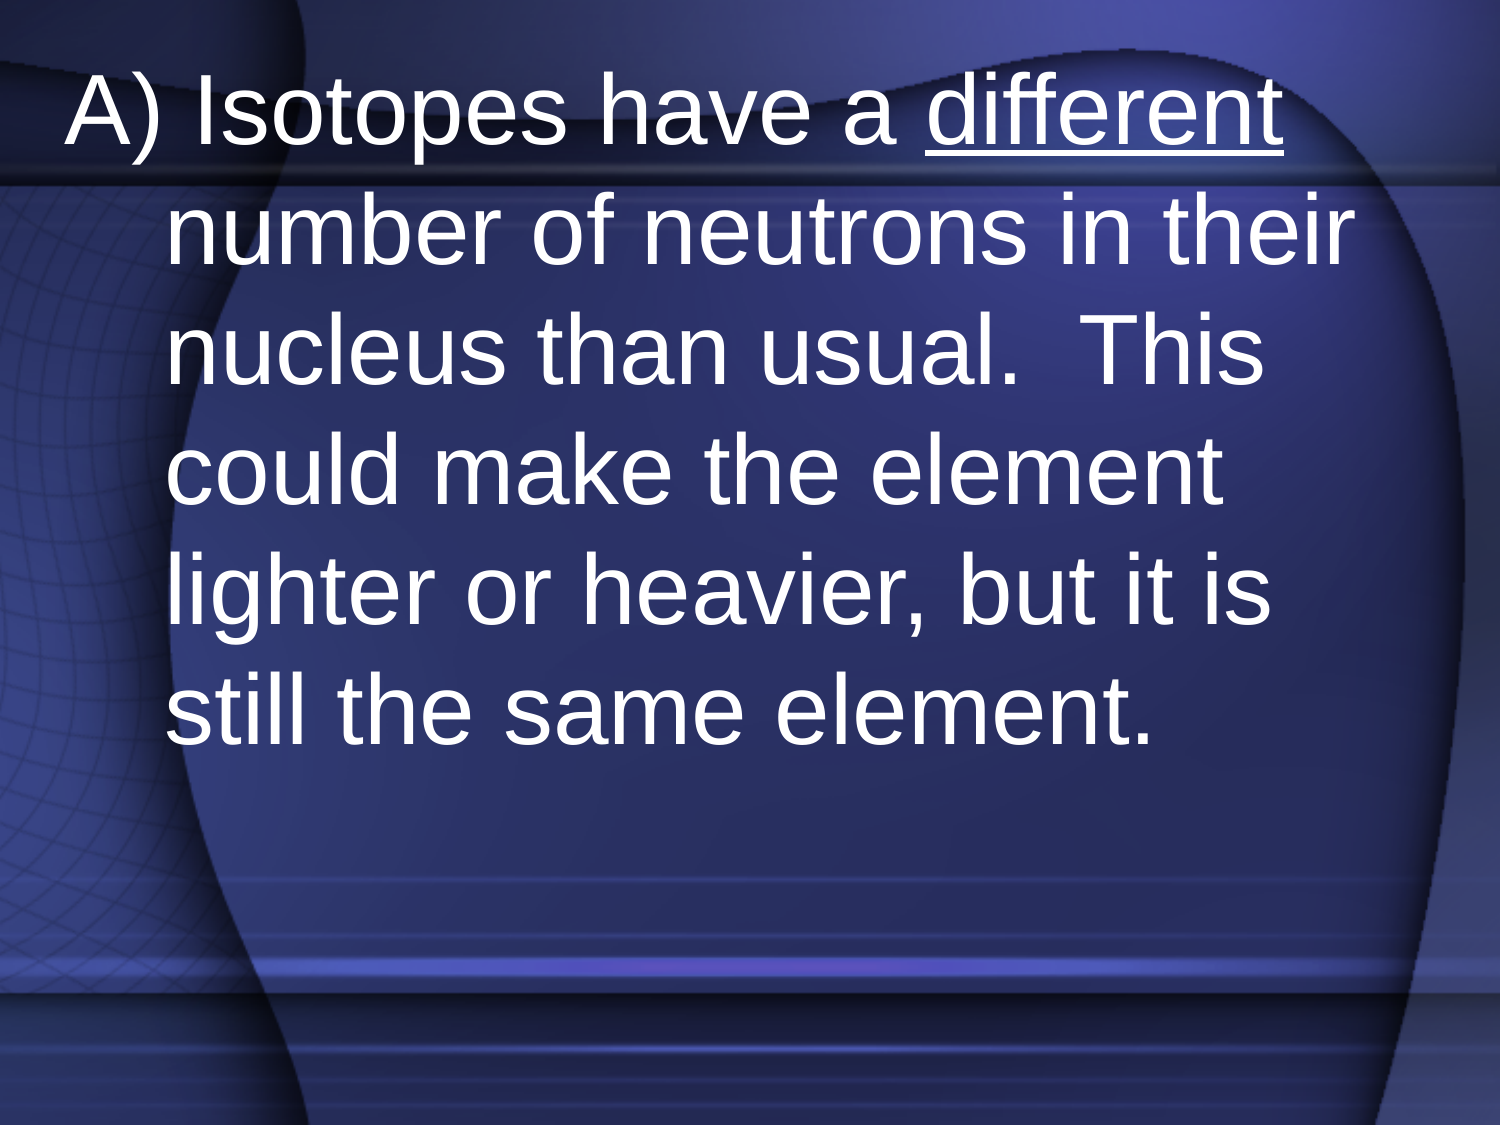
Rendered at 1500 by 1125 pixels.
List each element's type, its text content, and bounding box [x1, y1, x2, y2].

picture [0, 0, 1500, 1125]
text_box A) Isotopes have a different number of neutrons in their nucleus than usual. This could make the element lighter or heavier, but it is still the same element. [49, 37, 1413, 772]
